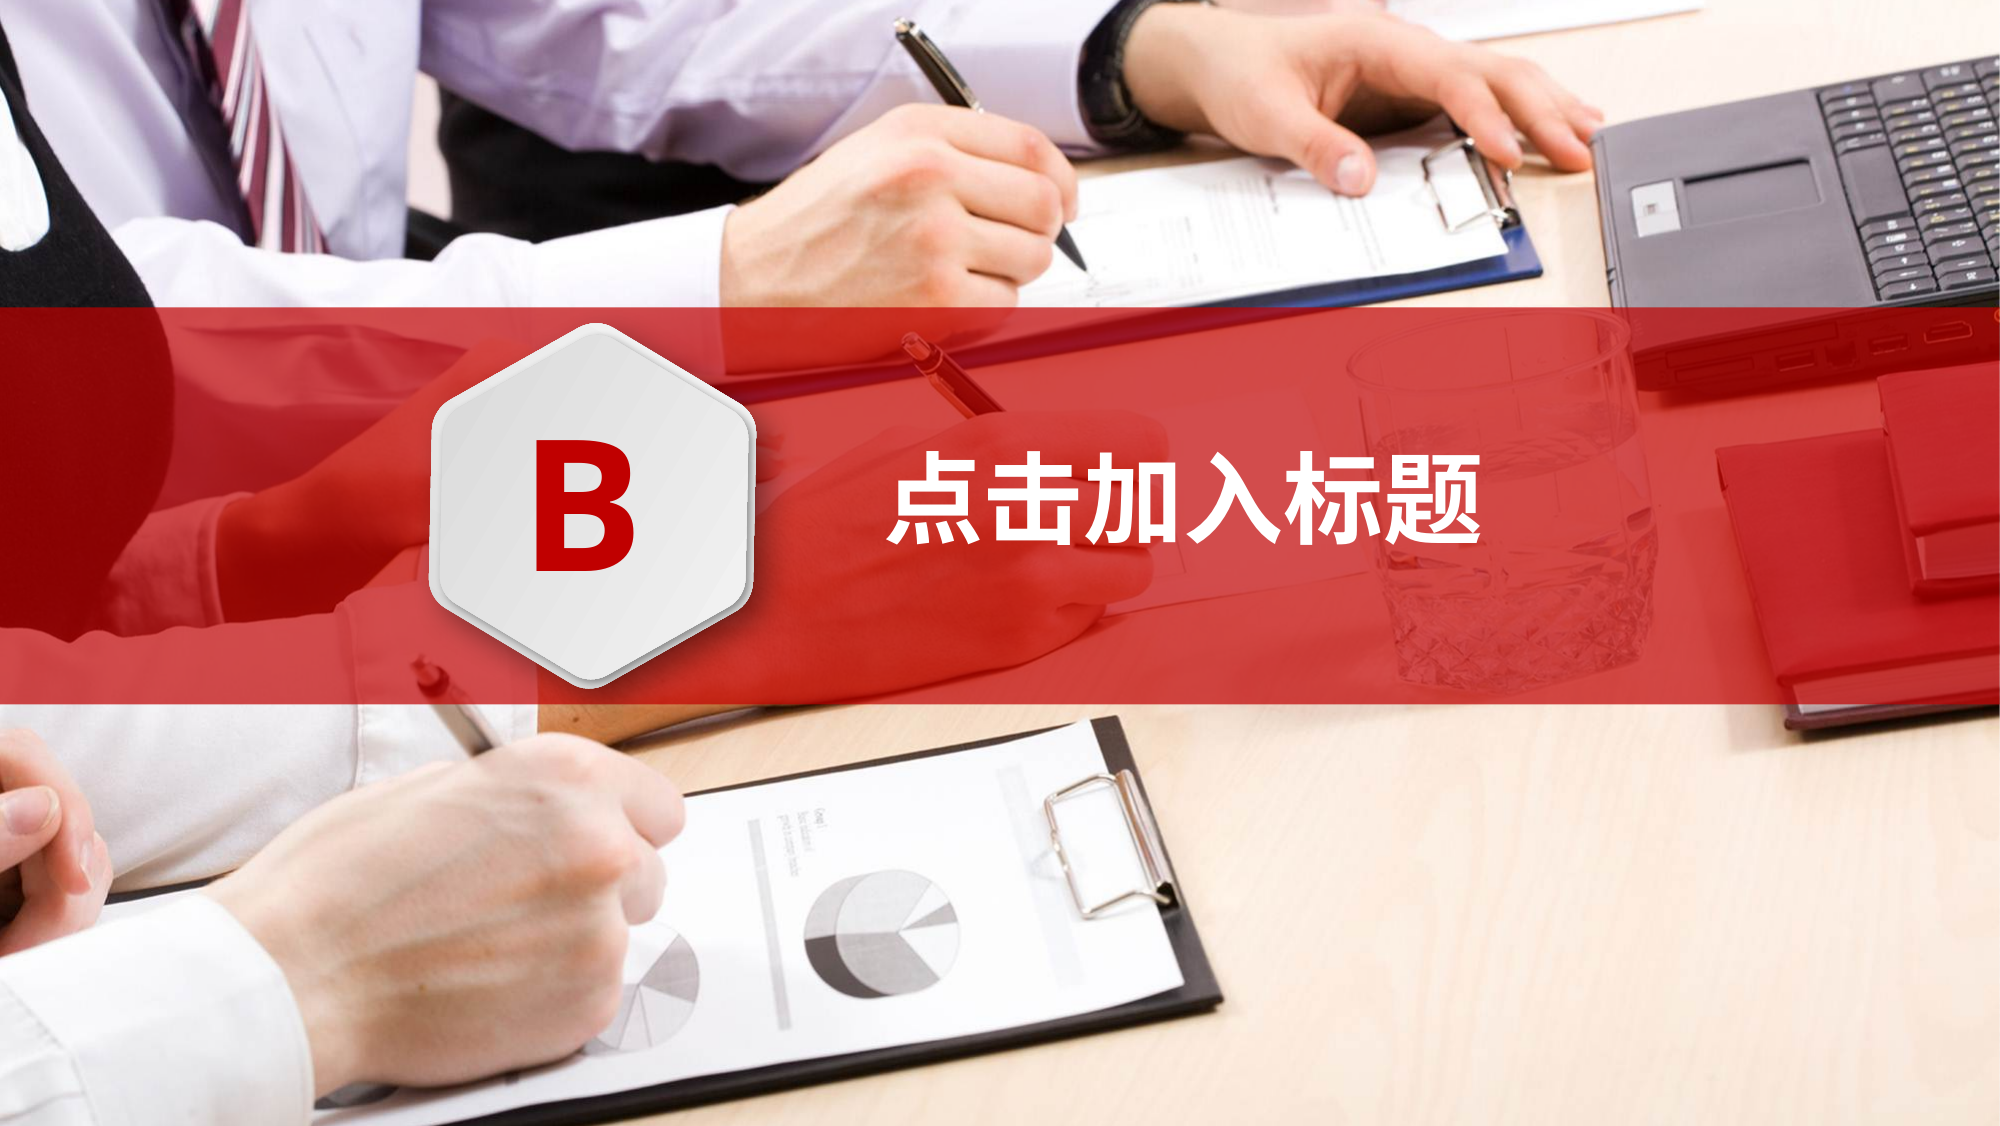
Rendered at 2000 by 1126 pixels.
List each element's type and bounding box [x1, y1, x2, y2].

text_box [411, 342, 774, 670]
picture [0, 0, 2000, 1126]
